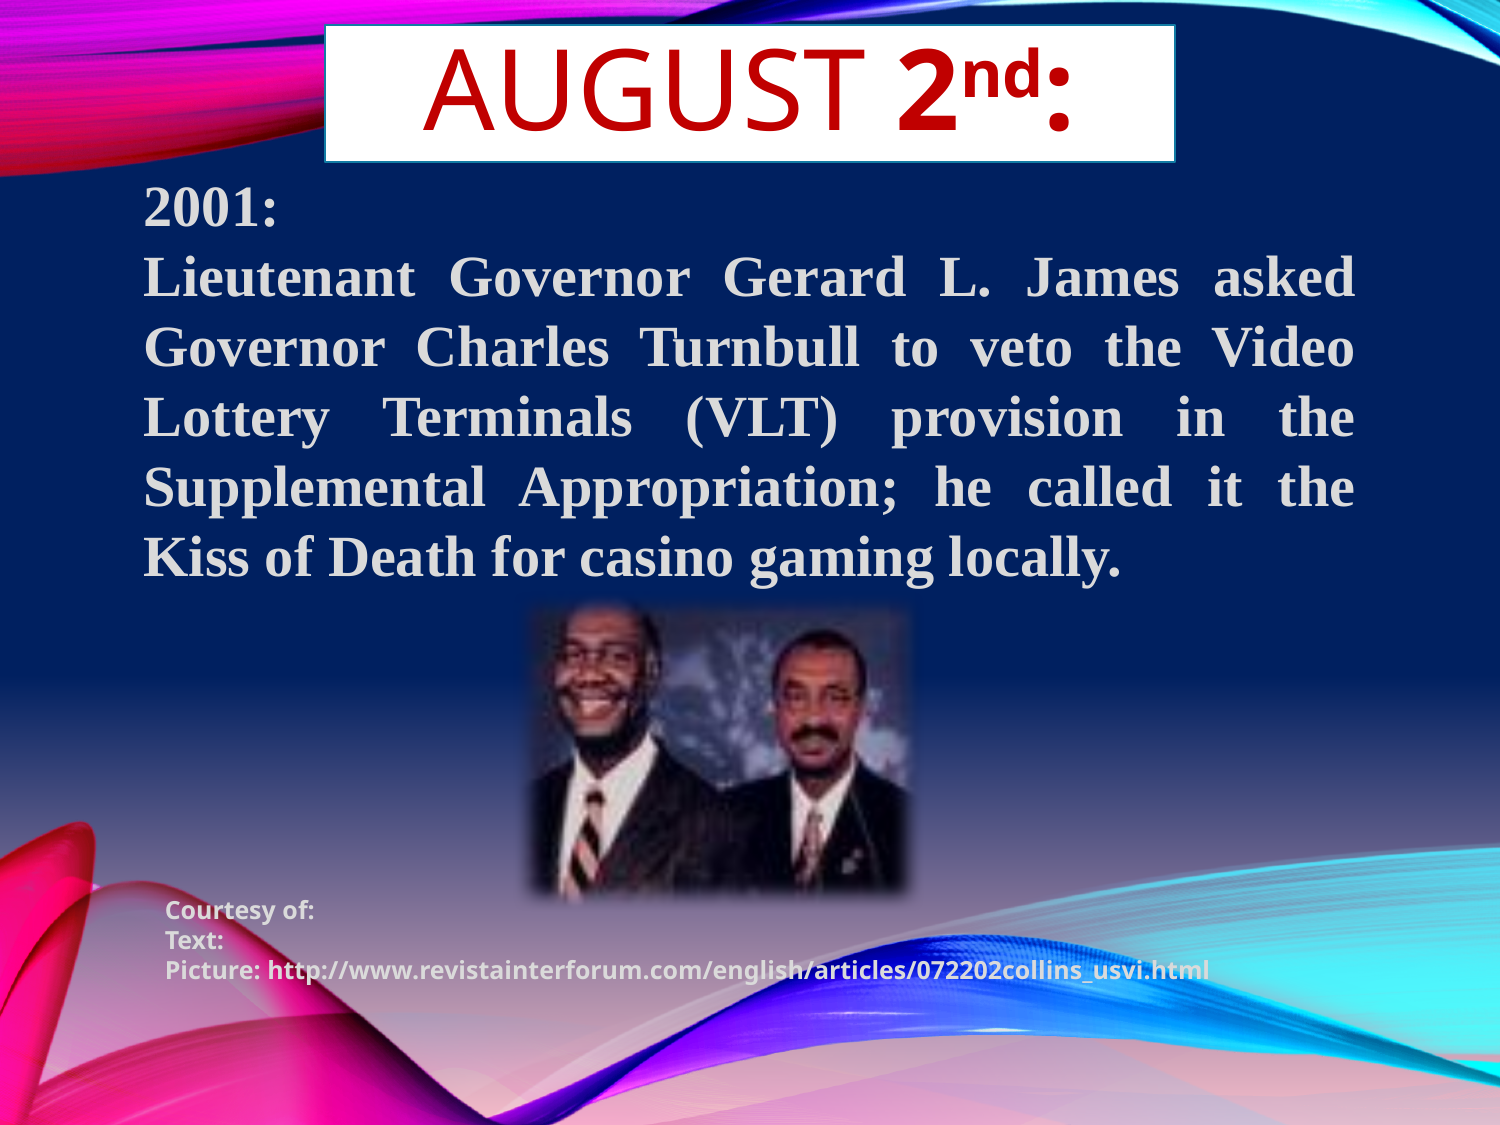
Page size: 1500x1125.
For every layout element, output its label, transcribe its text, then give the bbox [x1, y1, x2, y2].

title AUGUST 2nd: [324, 24, 1176, 162]
text_box Courtesy of: Text: Picture: http://www.revistainterforum.com/english/articles/072202collins_usvi.html [150, 887, 1400, 993]
text_box 2001: Lieutenant Governor Gerard L. James asked Governor Charles Turnbull to veto the Video Lottery Terminals (VLT) provision in the Supplemental Appropriation; he called it the Kiss of Death for casino gaming locally. [137, 162, 1363, 775]
picture [0, 590, 1500, 1125]
picture [0, 0, 1500, 178]
